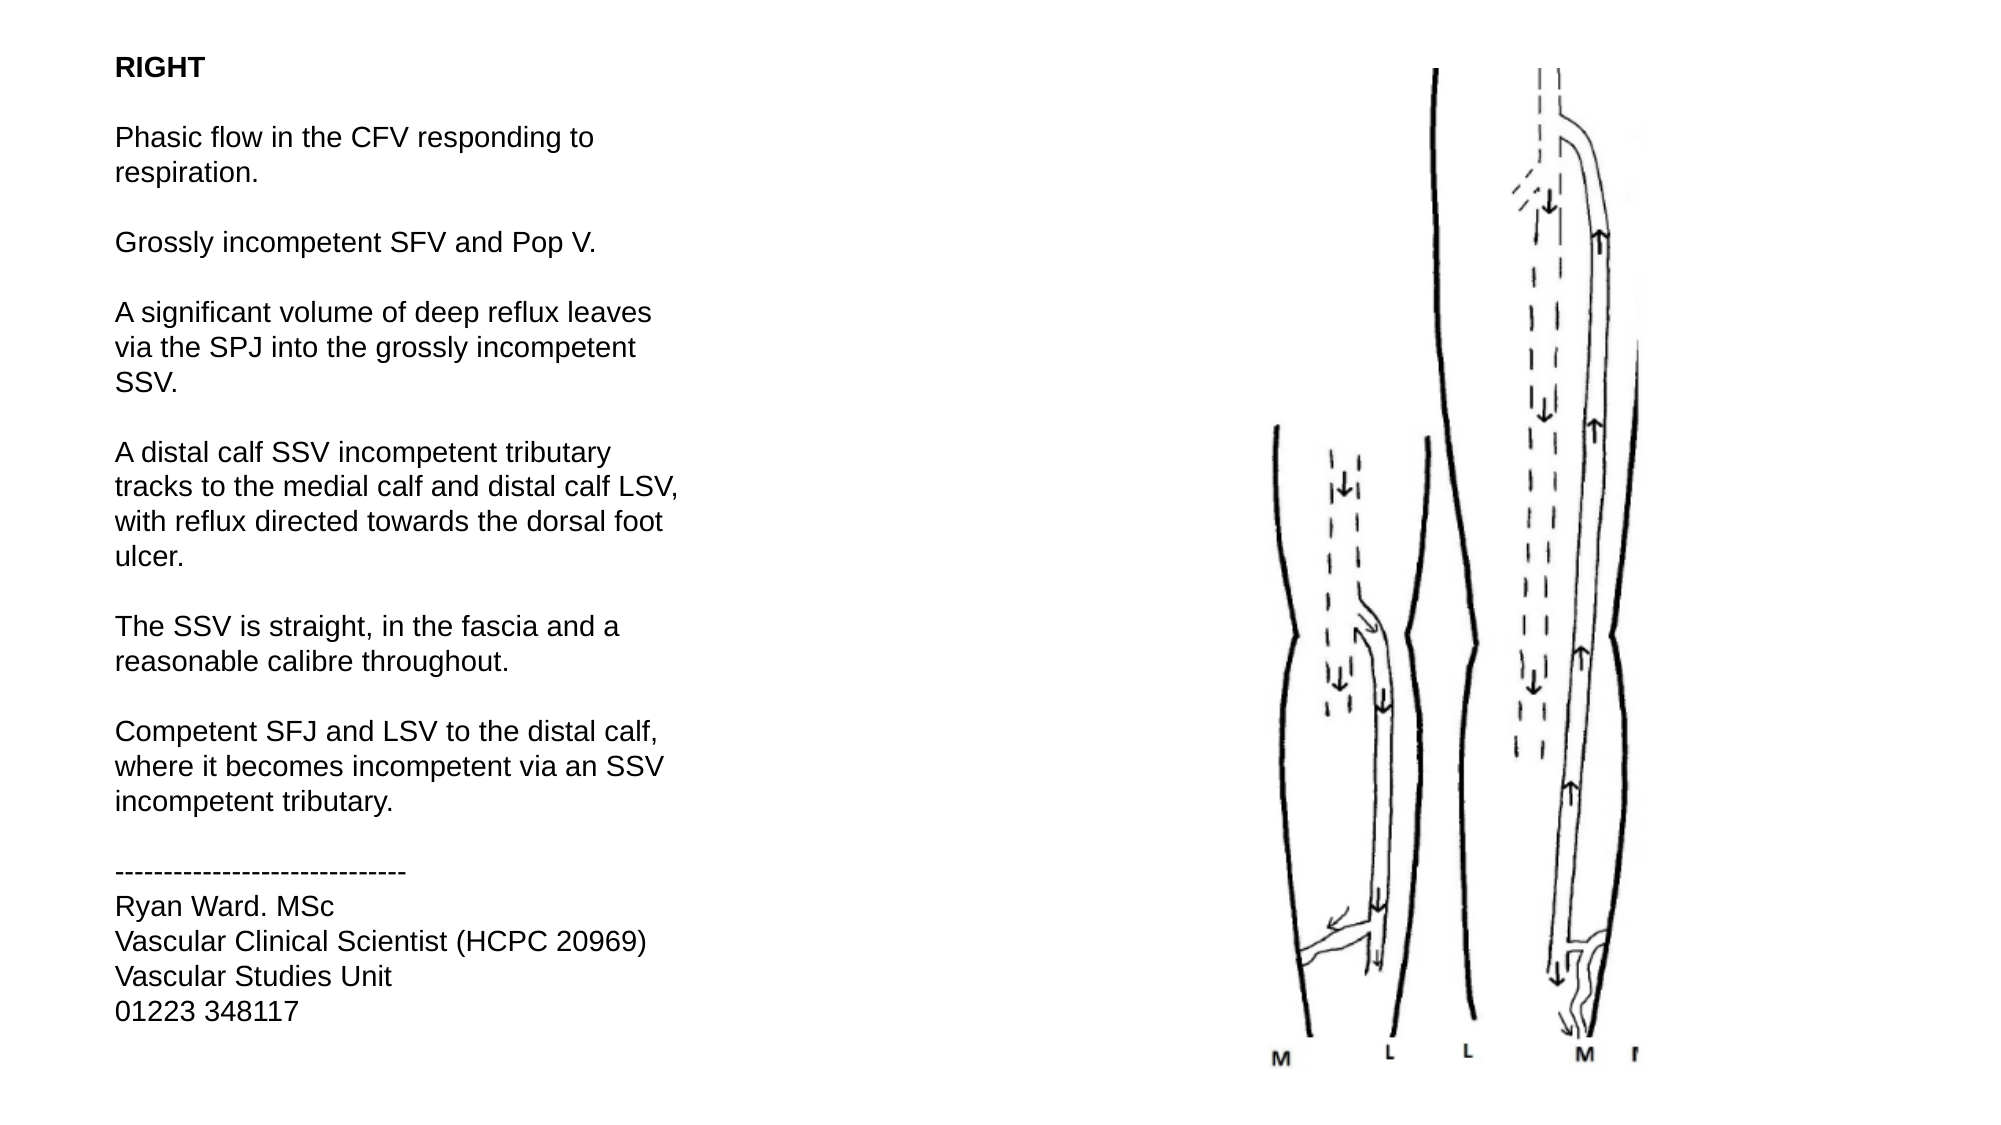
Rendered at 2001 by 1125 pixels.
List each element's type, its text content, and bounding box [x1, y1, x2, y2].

picture [1266, 68, 1730, 1069]
text_box RIGHT Phasic flow in the CFV responding to respiration. Grossly incompetent SFV and Pop V. A significant volume of deep reflux leaves via the SPJ into the grossly incompetent SSV. A distal calf SSV incompetent tributary tracks to the medial calf and distal calf LSV, with reflux directed towards the dorsal foot ulcer. The SSV is straight, in the fascia and a reasonable calibre throughout. Competent SFJ and LSV to the distal calf, where it becomes incompetent via an SSV incompetent tributary. ------------------------------ Ryan Ward. MSc Vascular Clinical Scientist (HCPC 20969) Vascular Studies Unit 01223 348117 [99, 40, 705, 1035]
